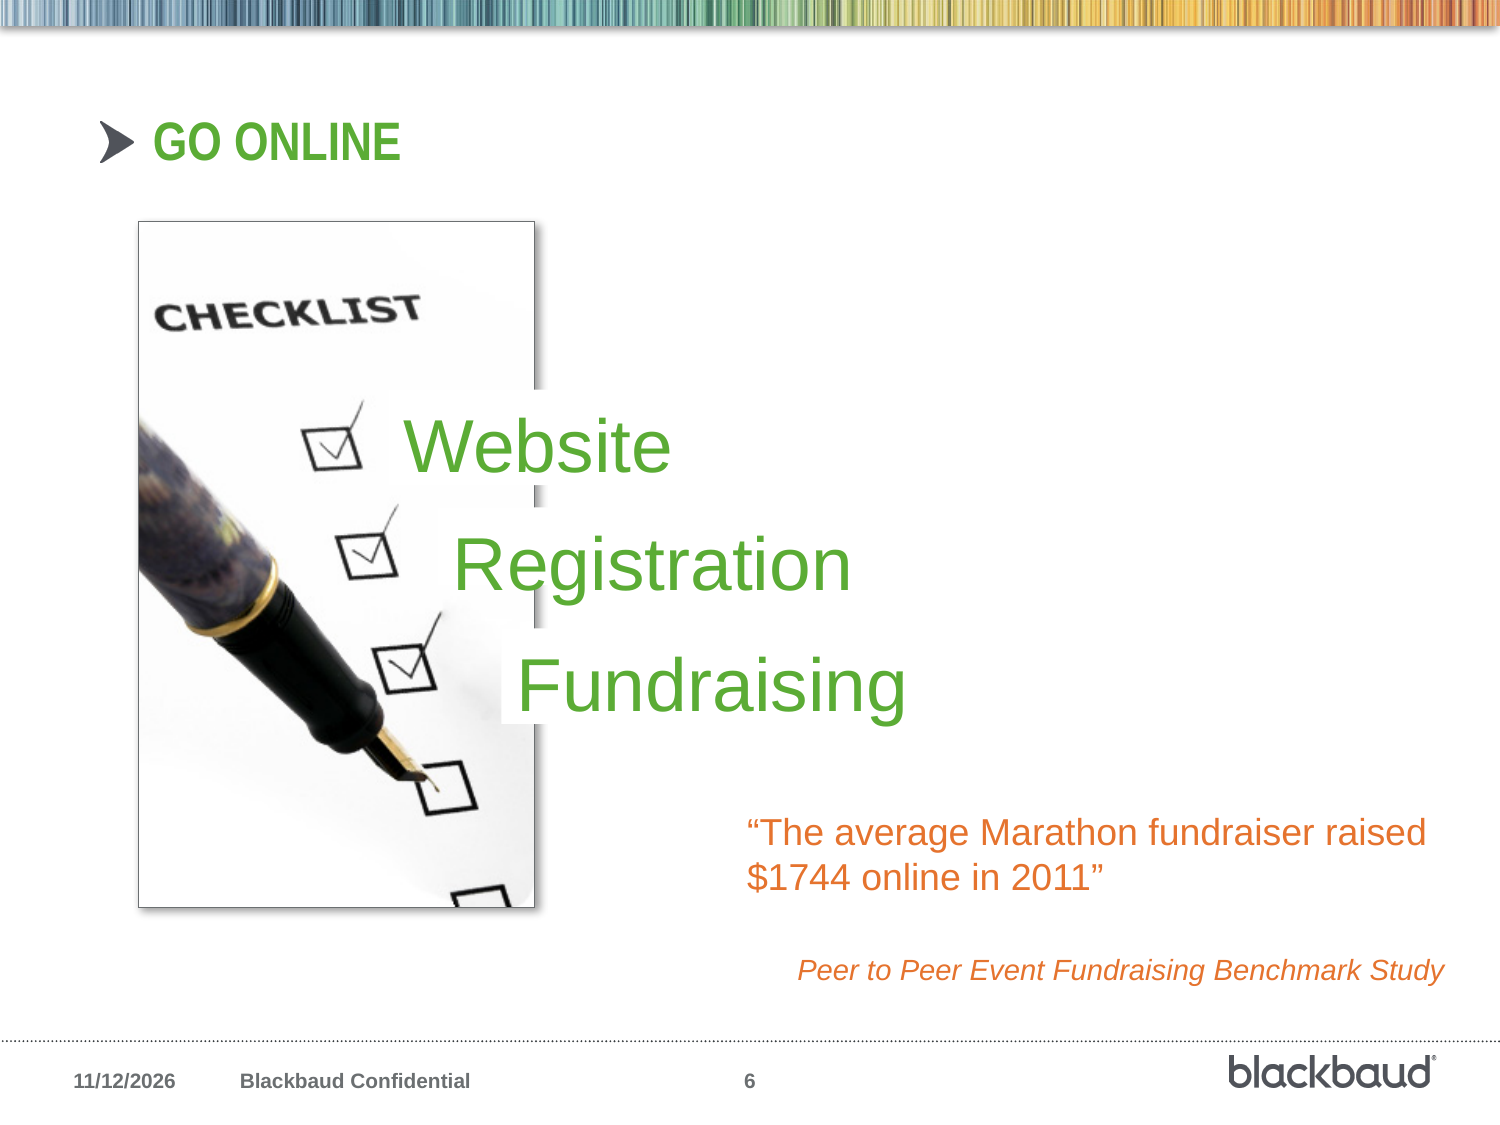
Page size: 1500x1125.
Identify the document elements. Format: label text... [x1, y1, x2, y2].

picture [137, 221, 536, 908]
text_box Registration [541, 507, 1289, 586]
text_box “The average Marathon fundraiser raised $1744 online in 2011” Peer to Peer Event Fundraising Benchmark Study [732, 800, 1461, 996]
picture [100, 121, 134, 163]
title Go Online [138, 98, 1370, 222]
list Website [541, 389, 809, 486]
picture [0, 0, 1500, 26]
picture [1229, 1055, 1437, 1088]
text_box Fundraising [541, 628, 1208, 724]
